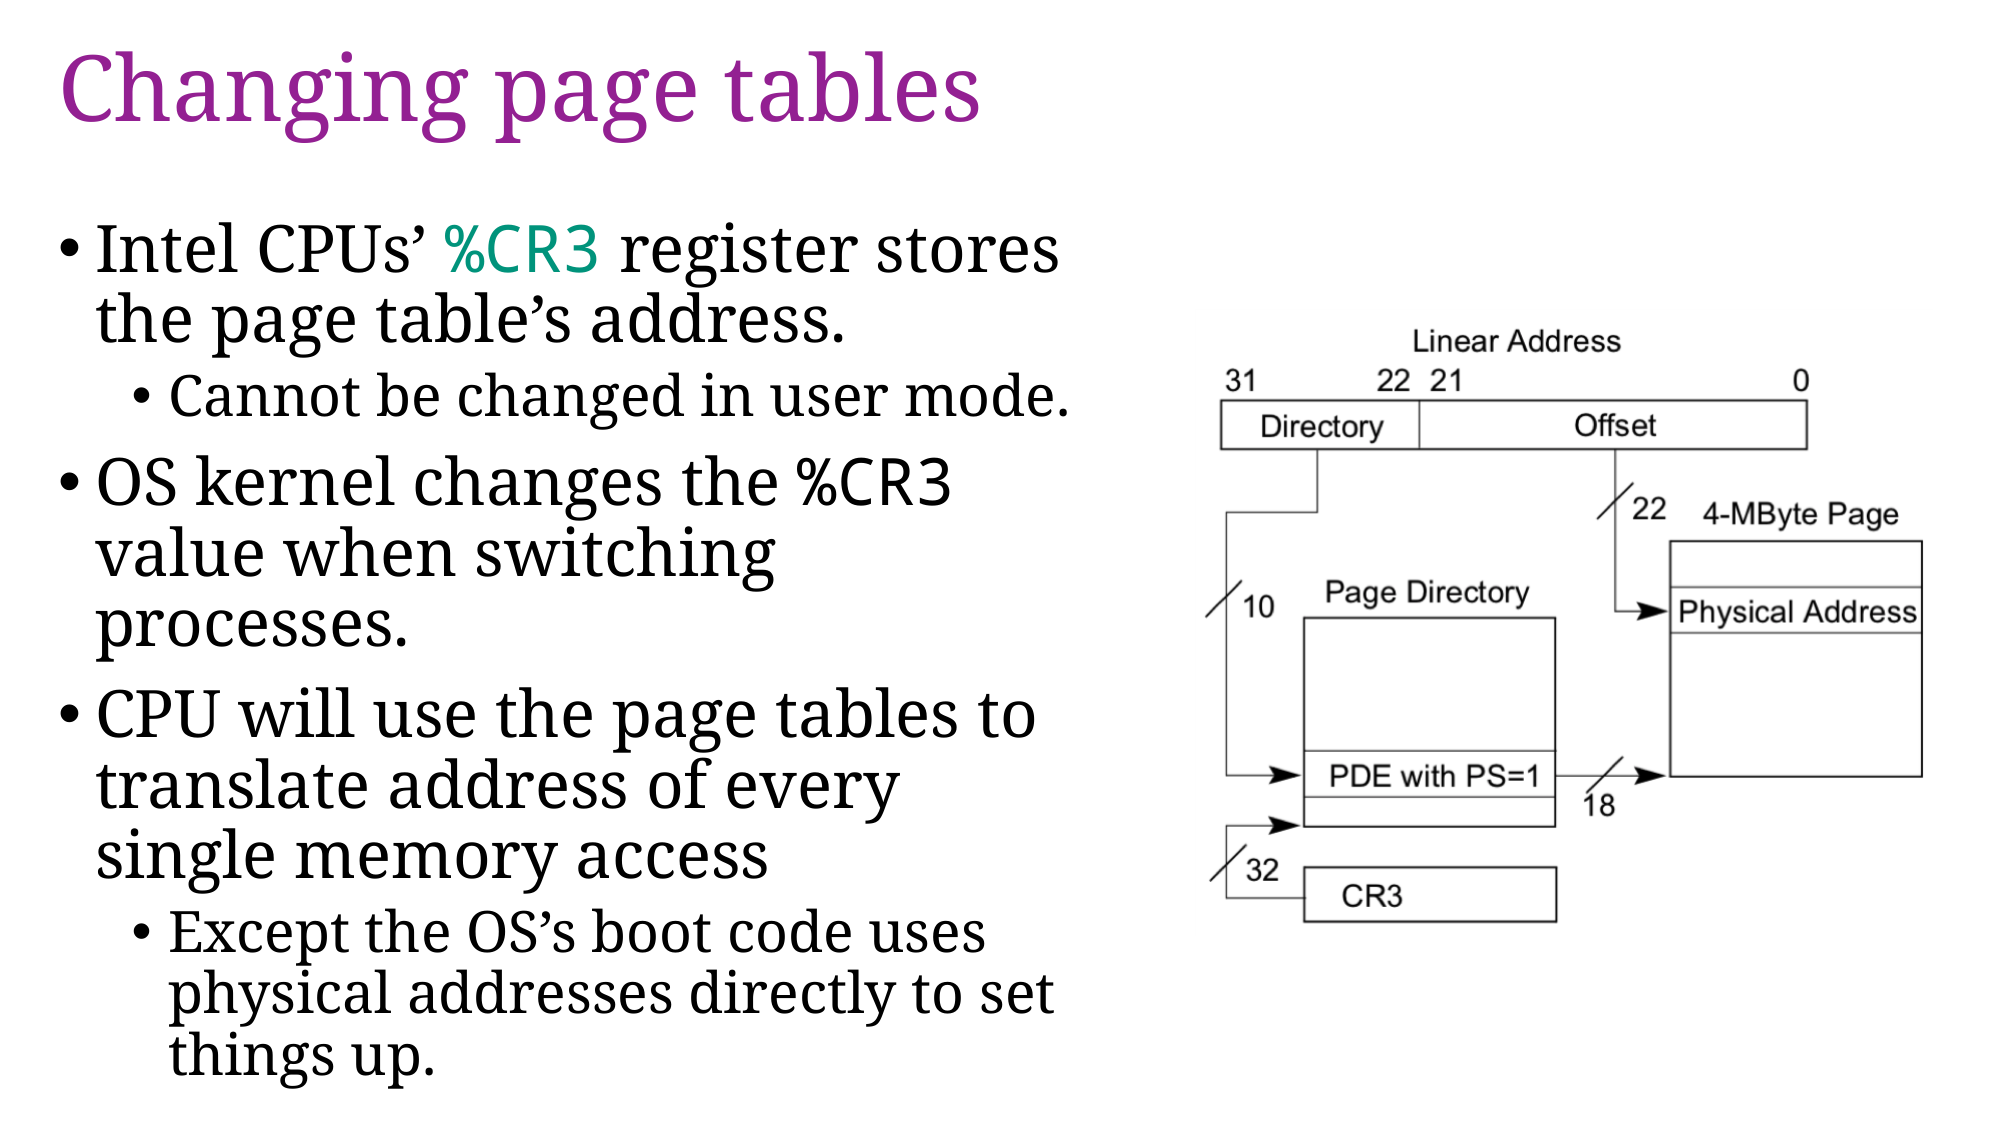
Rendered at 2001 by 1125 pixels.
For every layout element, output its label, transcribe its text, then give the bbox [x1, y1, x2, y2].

list Intel CPUs’ %CR3 register stores the page table’s address. Cannot be changed in user mode. OS kernel changes the %CR3 value when switching processes. CPU will use the page tables to translate address of every single memory access Except the OS’s boot code uses physical addresses directly to set things up. [43, 208, 1114, 1101]
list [1194, 308, 1933, 936]
title Changing page tables [43, 25, 1953, 158]
